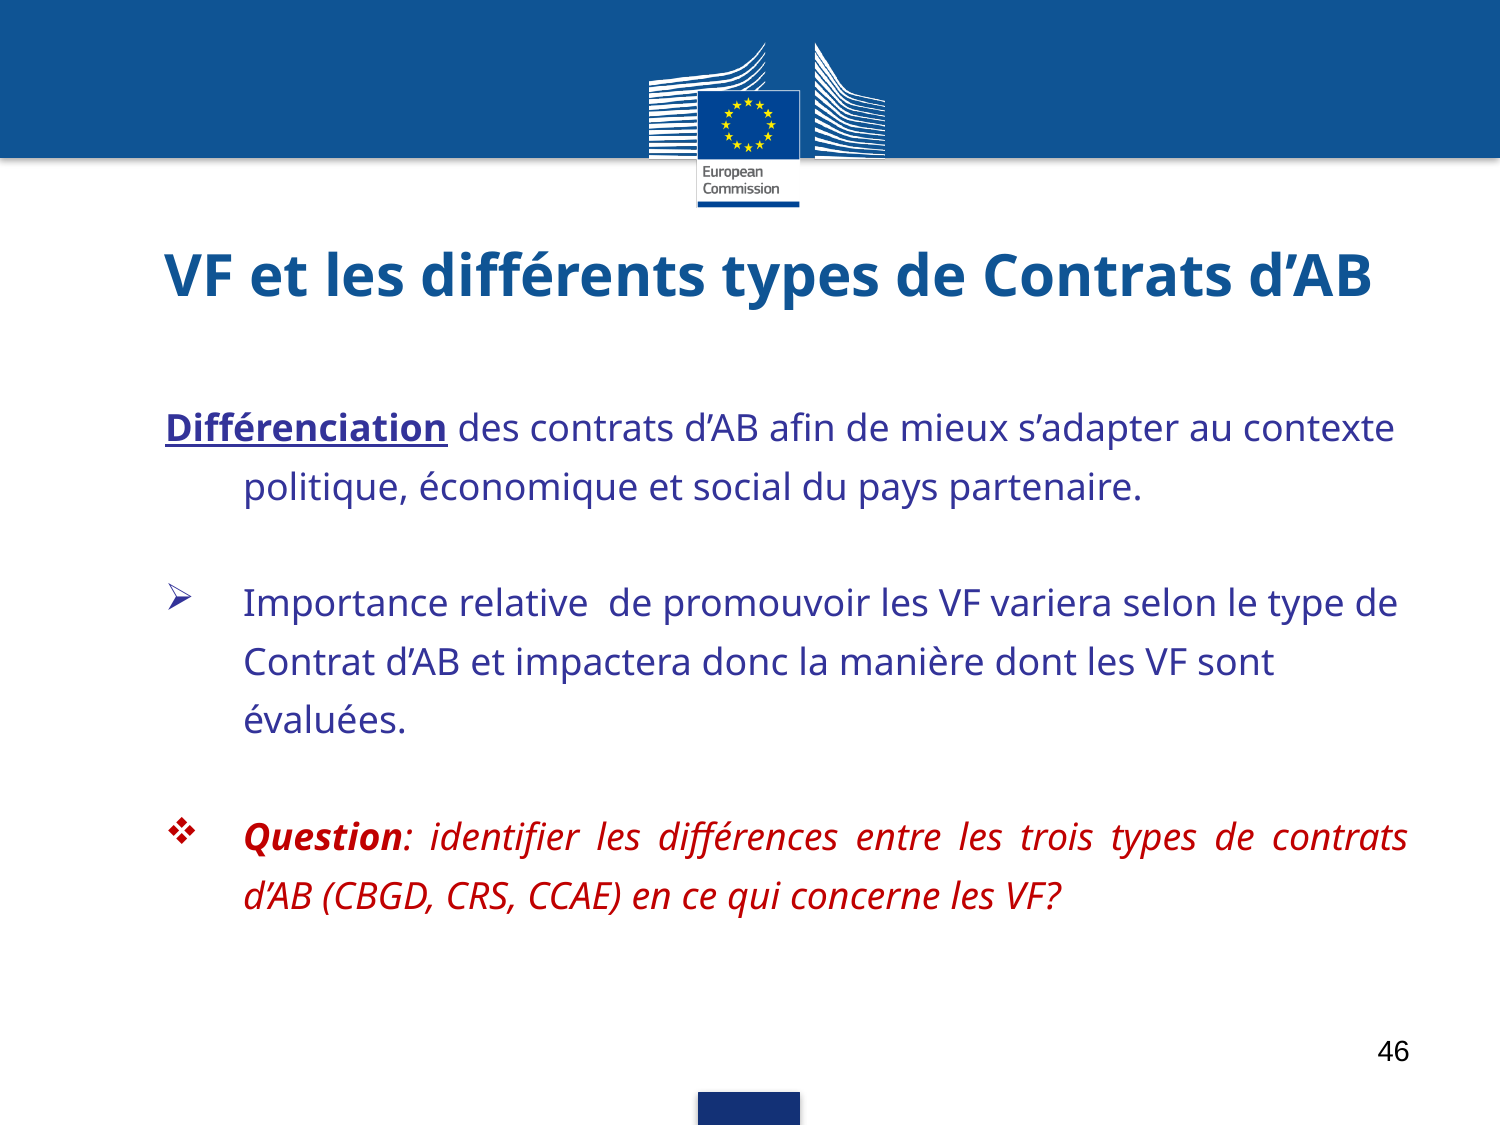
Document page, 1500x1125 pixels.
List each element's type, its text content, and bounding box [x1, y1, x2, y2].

text_box [324, 822, 486, 902]
text_box [458, 822, 568, 914]
slide_number 46 [1074, 1024, 1426, 1103]
list Différenciation des contrats d’AB afin de mieux s’adapter au contexte politique, économique et social du pays partenaire. Importance relative de promouvoir les VF variera selon le type de Contrat d’AB et impactera donc la manière dont les VF sont évaluées. Question: identifier les différences entre les trois types de contrats d’AB (CBGD, CRS, CCAE) en ce qui concerne les VF? [74, 337, 1426, 1071]
title VF et les différents types de Contrats d’AB [64, 196, 1416, 351]
picture [649, 42, 885, 196]
text_box [407, 882, 445, 891]
